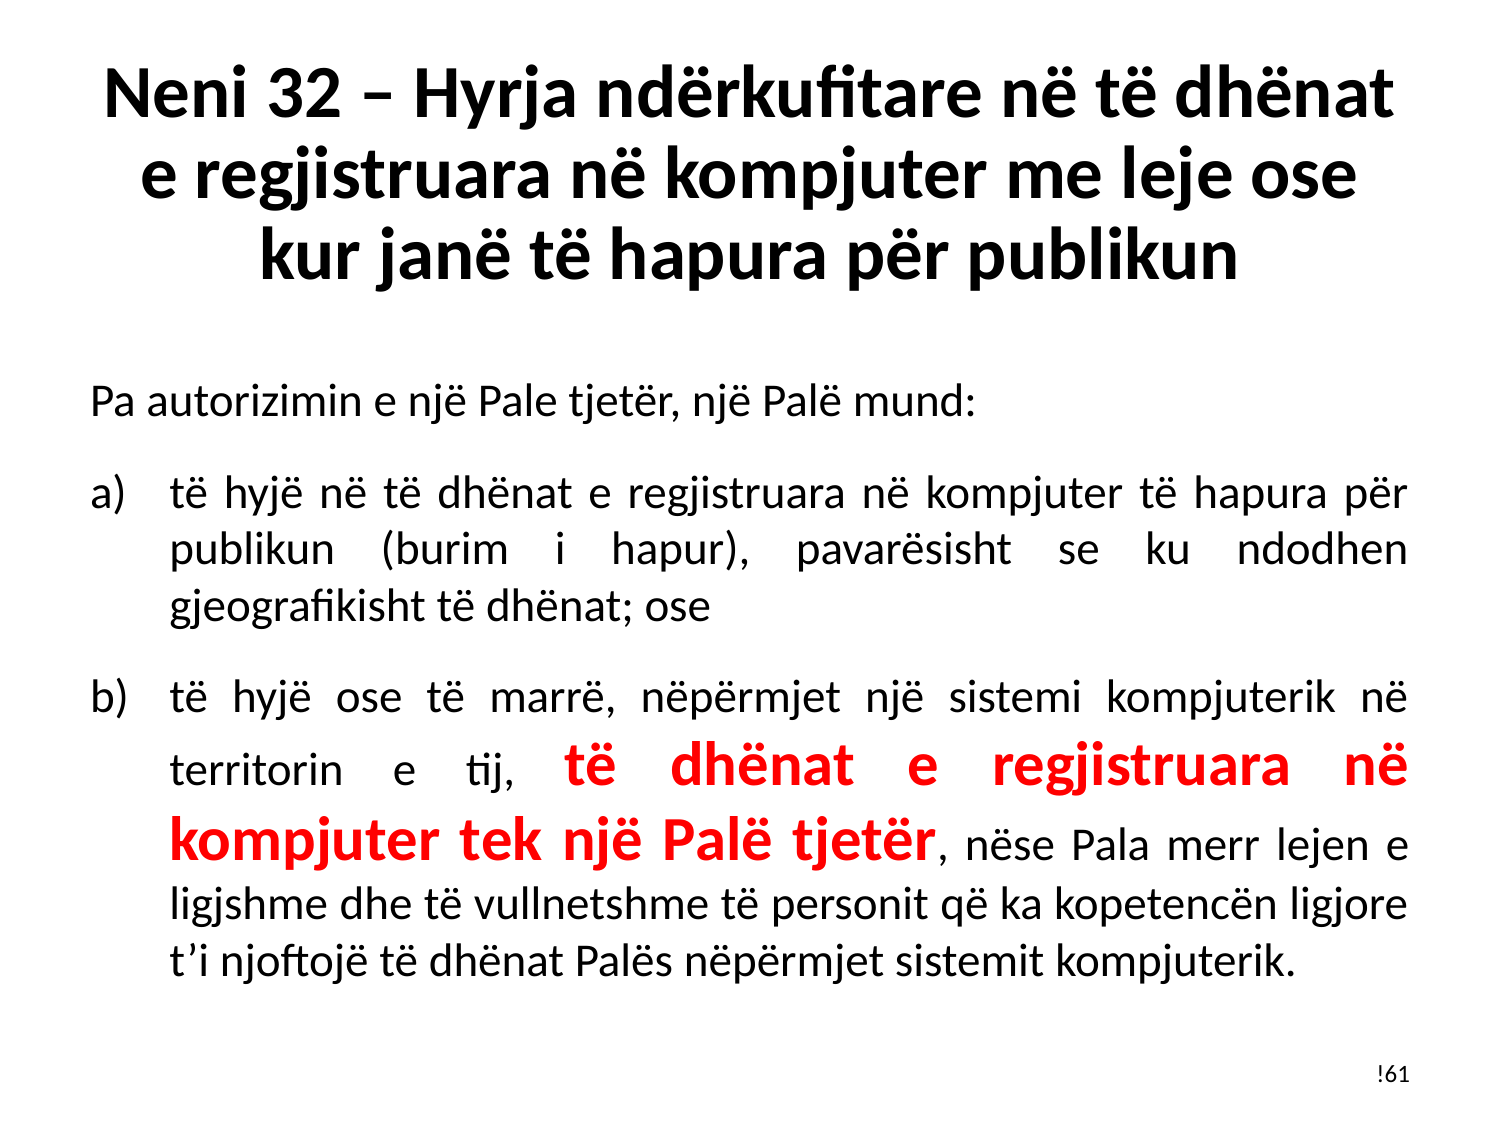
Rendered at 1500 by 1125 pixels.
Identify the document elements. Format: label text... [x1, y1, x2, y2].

slide_number !61 [1074, 1045, 1425, 1103]
title Neni 32 – Hyrja ndërkufitare në të dhënat e regjistruara në kompjuter me leje ose kur janë të hapura për publikun [75, 45, 1425, 266]
list Pa autorizimin e një Pale tjetër, një Palë mund: të hyjë në të dhënat e regjistruara në kompjuter të hapura për publikun (burim i hapur), pavarësisht se ku ndodhen gjeografikisht të dhënat; ose të hyjë ose të marrë, nëpërmjet një sistemi kompjuterik në territorin e tij, të dhënat e regjistruara në kompjuter tek një Palë tjetër, nëse Pala merr lejen e ligjshme dhe të vullnetshme të personit që ka kopetencën ligjore t’i njoftojë të dhënat Palës nëpërmjet sistemit kompjuterik. [75, 362, 1425, 1045]
